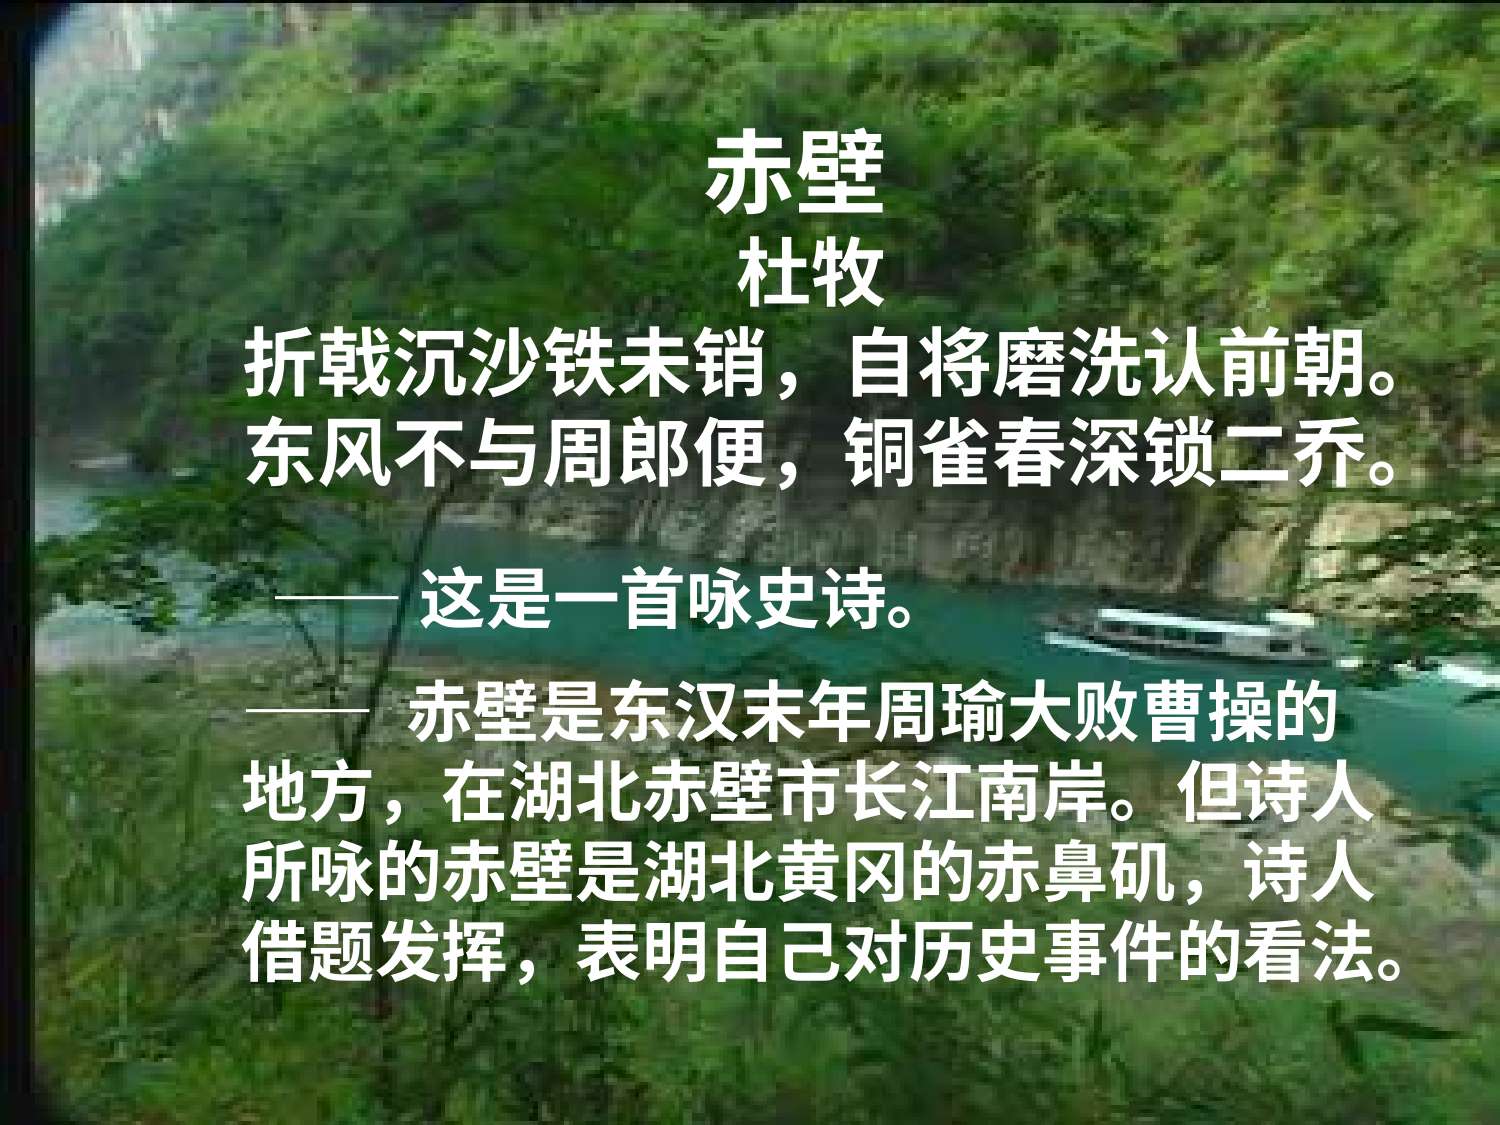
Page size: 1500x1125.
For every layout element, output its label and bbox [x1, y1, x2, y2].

text_box [0, 0, 1500, 1125]
